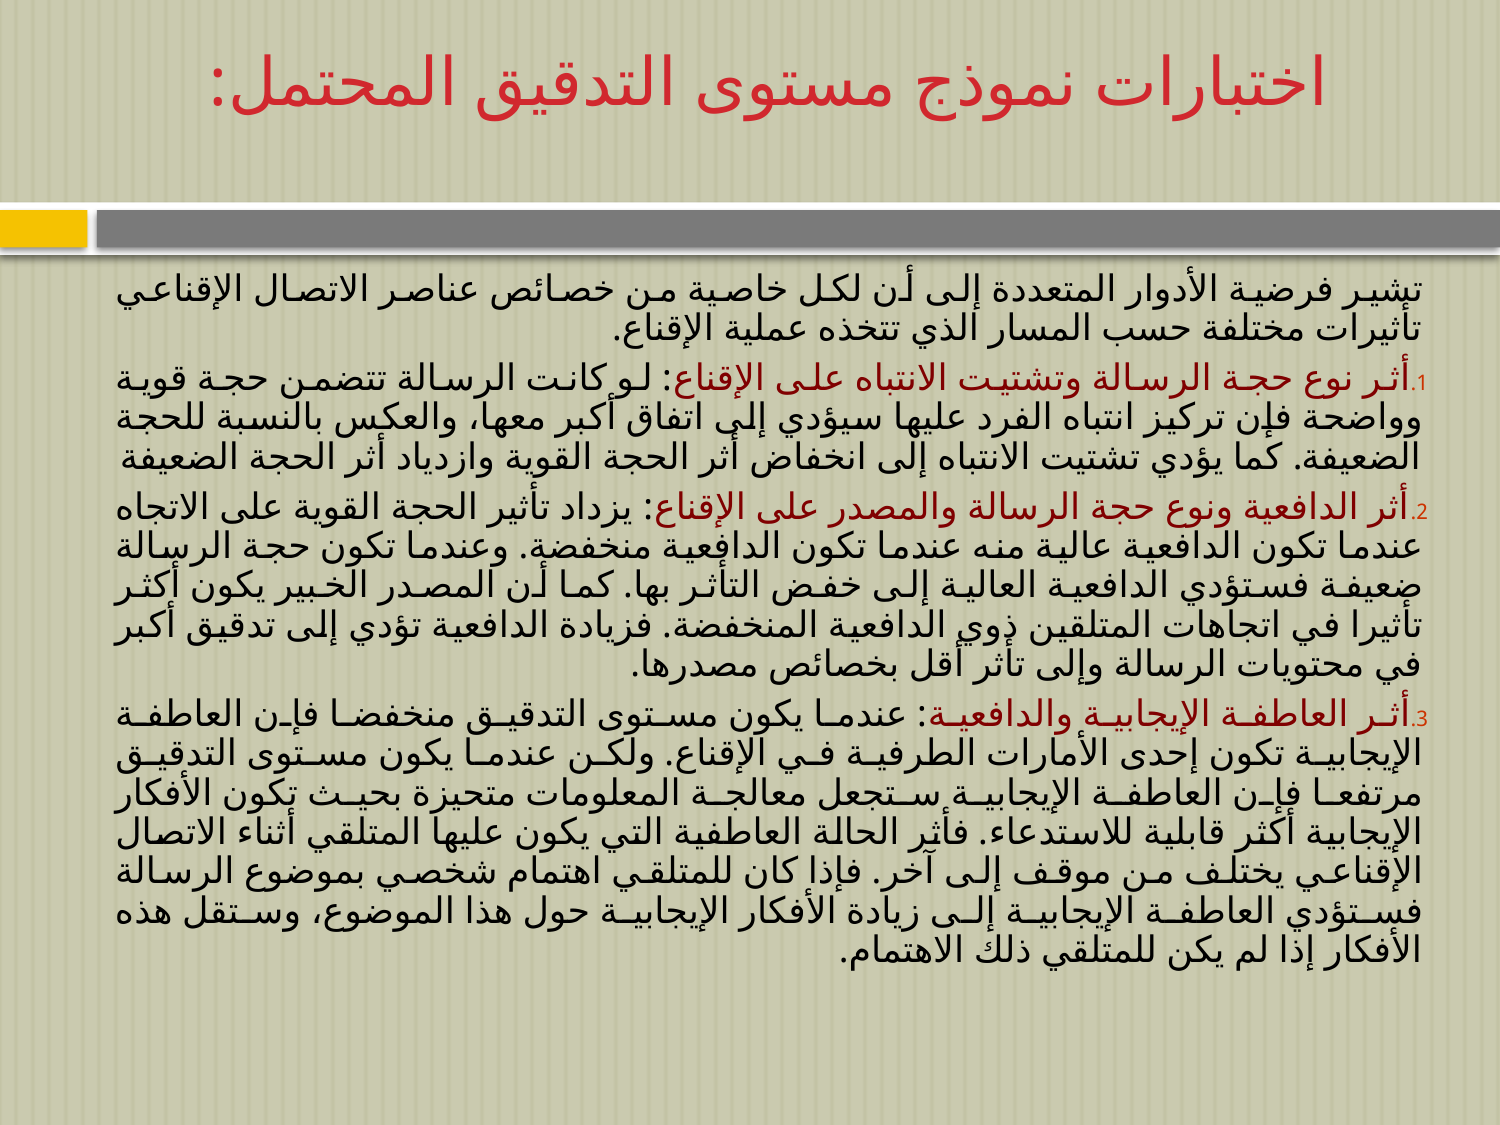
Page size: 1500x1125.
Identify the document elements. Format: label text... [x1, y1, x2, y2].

title اختبارات نموذج مستوى التدقيق المحتمل: [100, 37, 1438, 200]
list تشير فرضية الأدوار المتعددة إلى أن لكل خاصية من خصائص عناصر الاتصال الإقناعي تأثيرات مختلفة حسب المسار الذي تتخذه عملية الإقناع. أثر نوع حجة الرسالة وتشتيت الانتباه على الإقناع: لو كانت الرسالة تتضمن حجة قوية وواضحة فإن تركيز انتباه الفرد عليها سيؤدي إلى اتفاق أكبر معها، والعكس بالنسبة للحجة الضعيفة. كما يؤدي تشتيت الانتباه إلى انخفاض أثر الحجة القوية وازدياد أثر الحجة الضعيفة أثر الدافعية ونوع حجة الرسالة والمصدر على الإقناع: يزداد تأثير الحجة القوية على الاتجاه عندما تكون الدافعية عالية منه عندما تكون الدافعية منخفضة. وعندما تكون حجة الرسالة ضعيفة فستؤدي الدافعية العالية إلى خفض التأثر بها. كما أن المصدر الخبير يكون أكثر تأثيرا في اتجاهات المتلقين ذوي الدافعية المنخفضة. فزيادة الدافعية تؤدي إلى تدقيق أكبر في محتويات الرسالة وإلى تأثر أقل بخصائص مصدرها. أثر العاطفة الإيجابية والدافعية: عندما يكون مستوى التدقيق منخفضا فإن العاطفة الإيجابية تكون إحدى الأمارات الطرفية في الإقناع. ولكن عندما يكون مستوى التدقيق مرتفعا فإن العاطفة الإيجابية ستجعل معالجة المعلومات متحيزة بحيث تكون الأفكار الإيجابية أكثر قابلية للاستدعاء. فأثر الحالة العاطفية التي يكون عليها المتلقي أثناء الاتصال الإقناعي يختلف من موقف إلى آخر. فإذا كان للمتلقي اهتمام شخصي بموضوع الرسالة فستؤدي العاطفة الإيجابية إلى زيادة الأفكار الإيجابية حول هذا الموضوع، وستقل هذه الأفكار إذا لم يكن للمتلقي ذلك الاهتمام. [100, 262, 1438, 1000]
